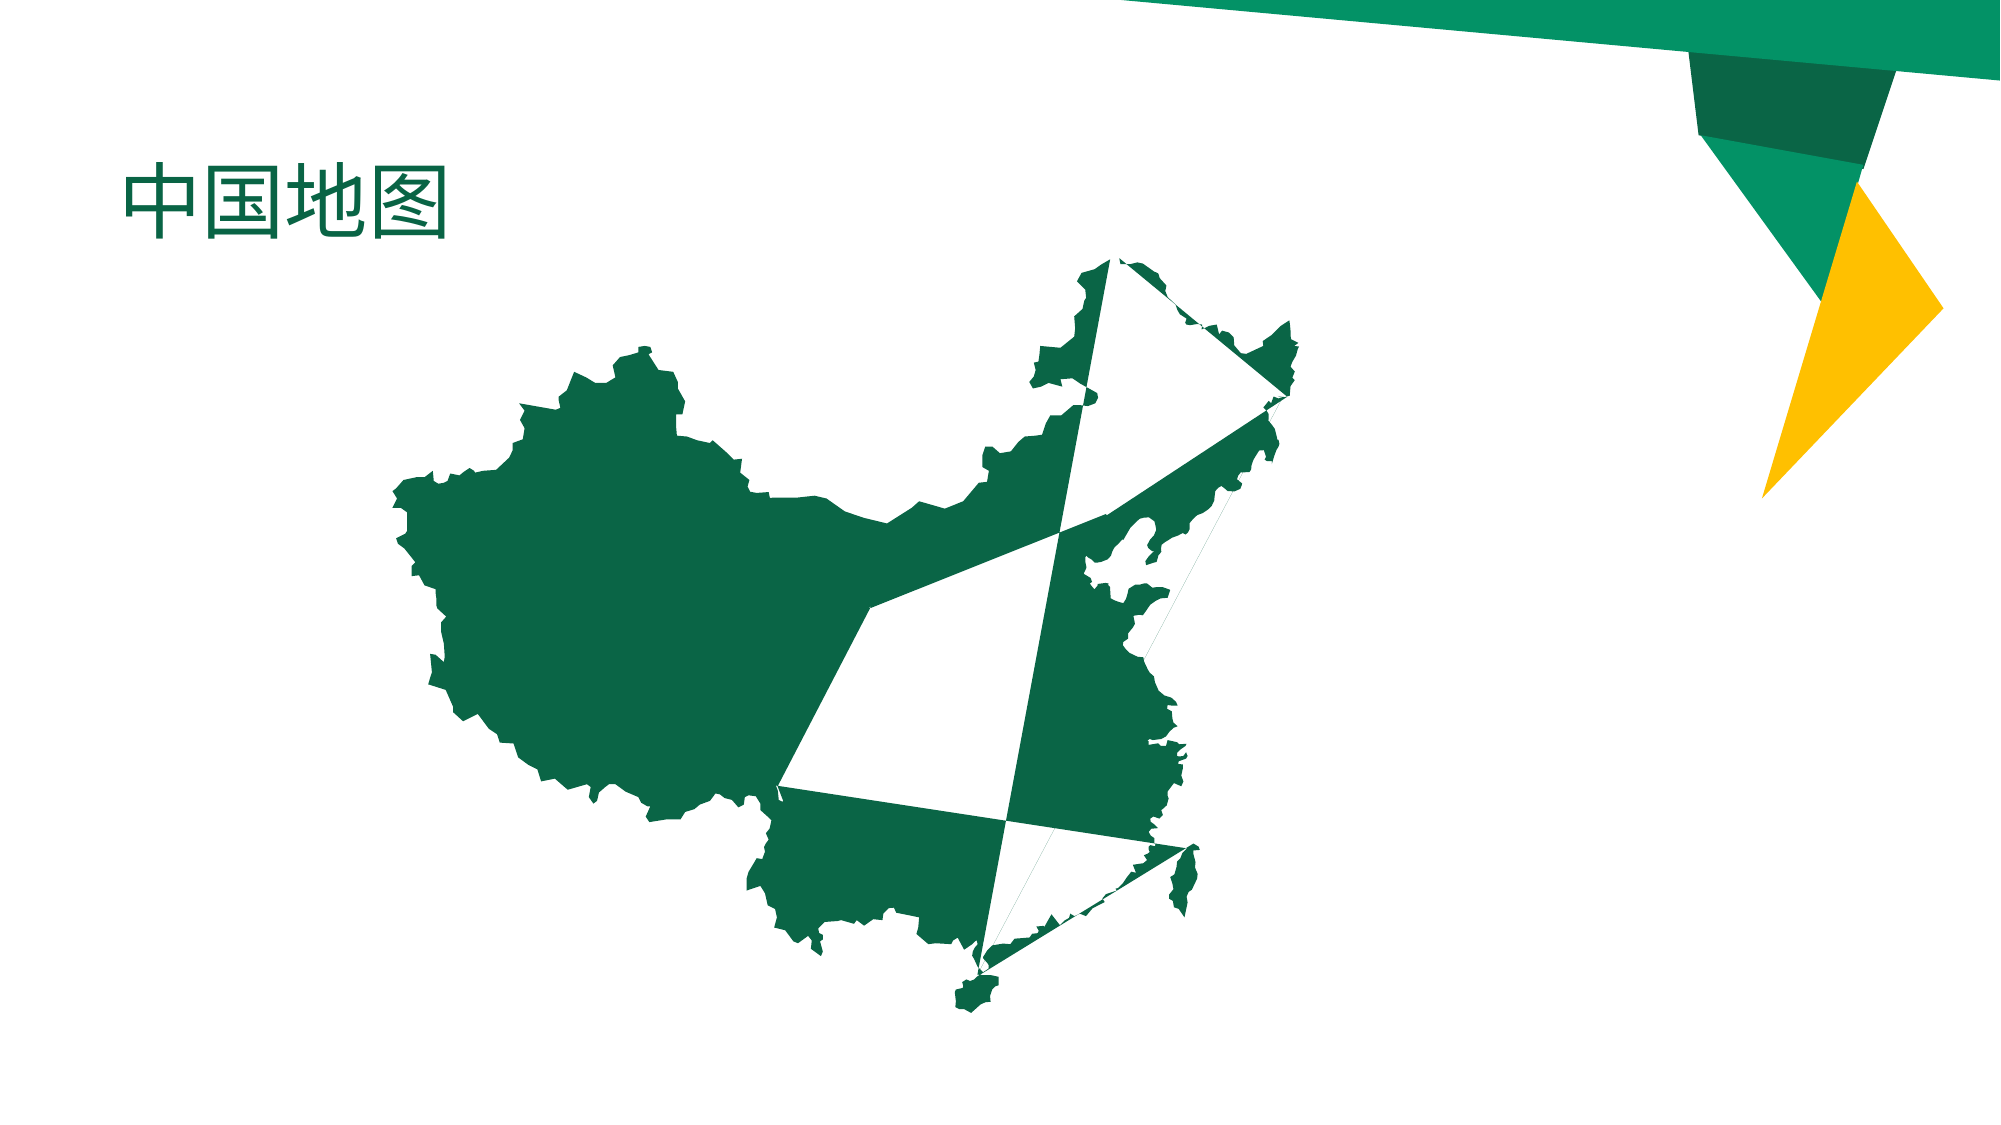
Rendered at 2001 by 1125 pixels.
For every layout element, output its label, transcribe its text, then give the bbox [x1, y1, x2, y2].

text_box [1700, 135, 1864, 301]
text_box [1121, 0, 2000, 81]
text_box [1688, 53, 1896, 170]
text_box 中国地图 [103, 141, 1063, 259]
text_box [1761, 181, 1944, 499]
text_box [392, 258, 1300, 1013]
